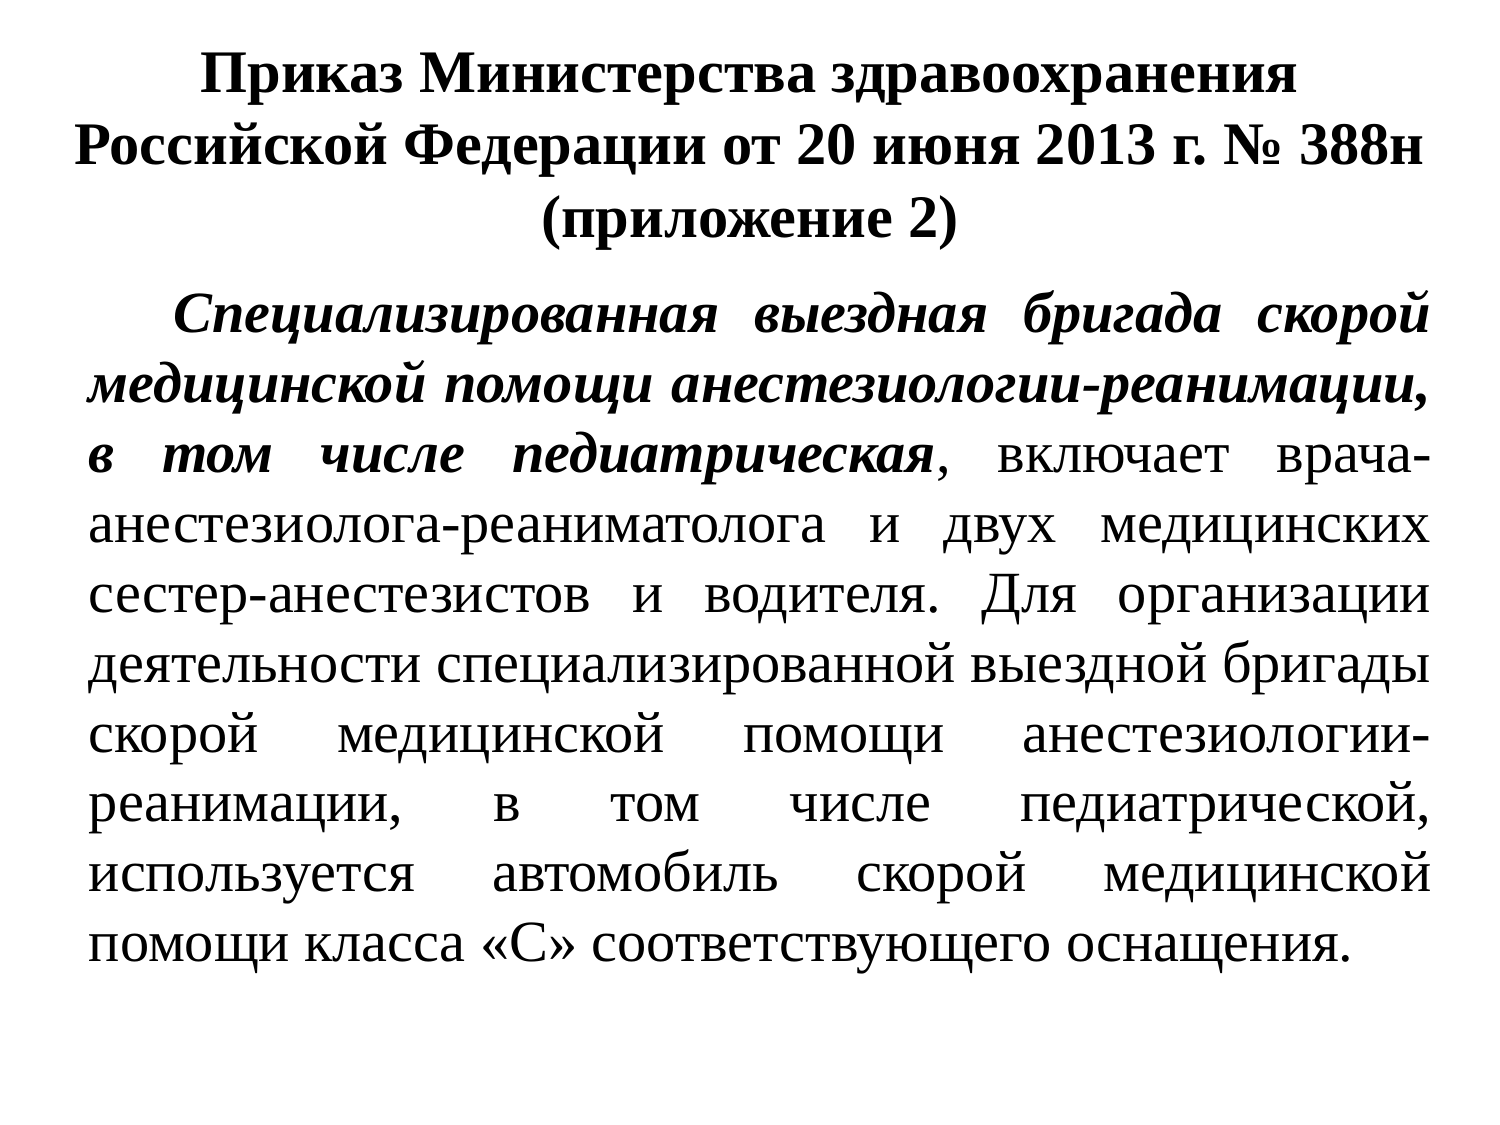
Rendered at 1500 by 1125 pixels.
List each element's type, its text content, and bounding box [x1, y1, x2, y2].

list Специализированная выездная бригада скорой медицинской помощи анестезиологии-реанимации, в том числе педиатрическая, включает врача-анестезиолога-реаниматолога и двух медицинских сестер-анестезистов и водителя. Для организации деятельности специализированной выездной бригады скорой медицинской помощи анестезиологии-реанимации, в том числе педиатрической, используется автомобиль скорой медицинской помощи класса «C» соответствующего оснащения. [17, 267, 1447, 1010]
title Приказ Министерства здравоохранения Российской Федерации от 20 июня 2013 г. № 388н (приложение 2) [53, 46, 1447, 235]
